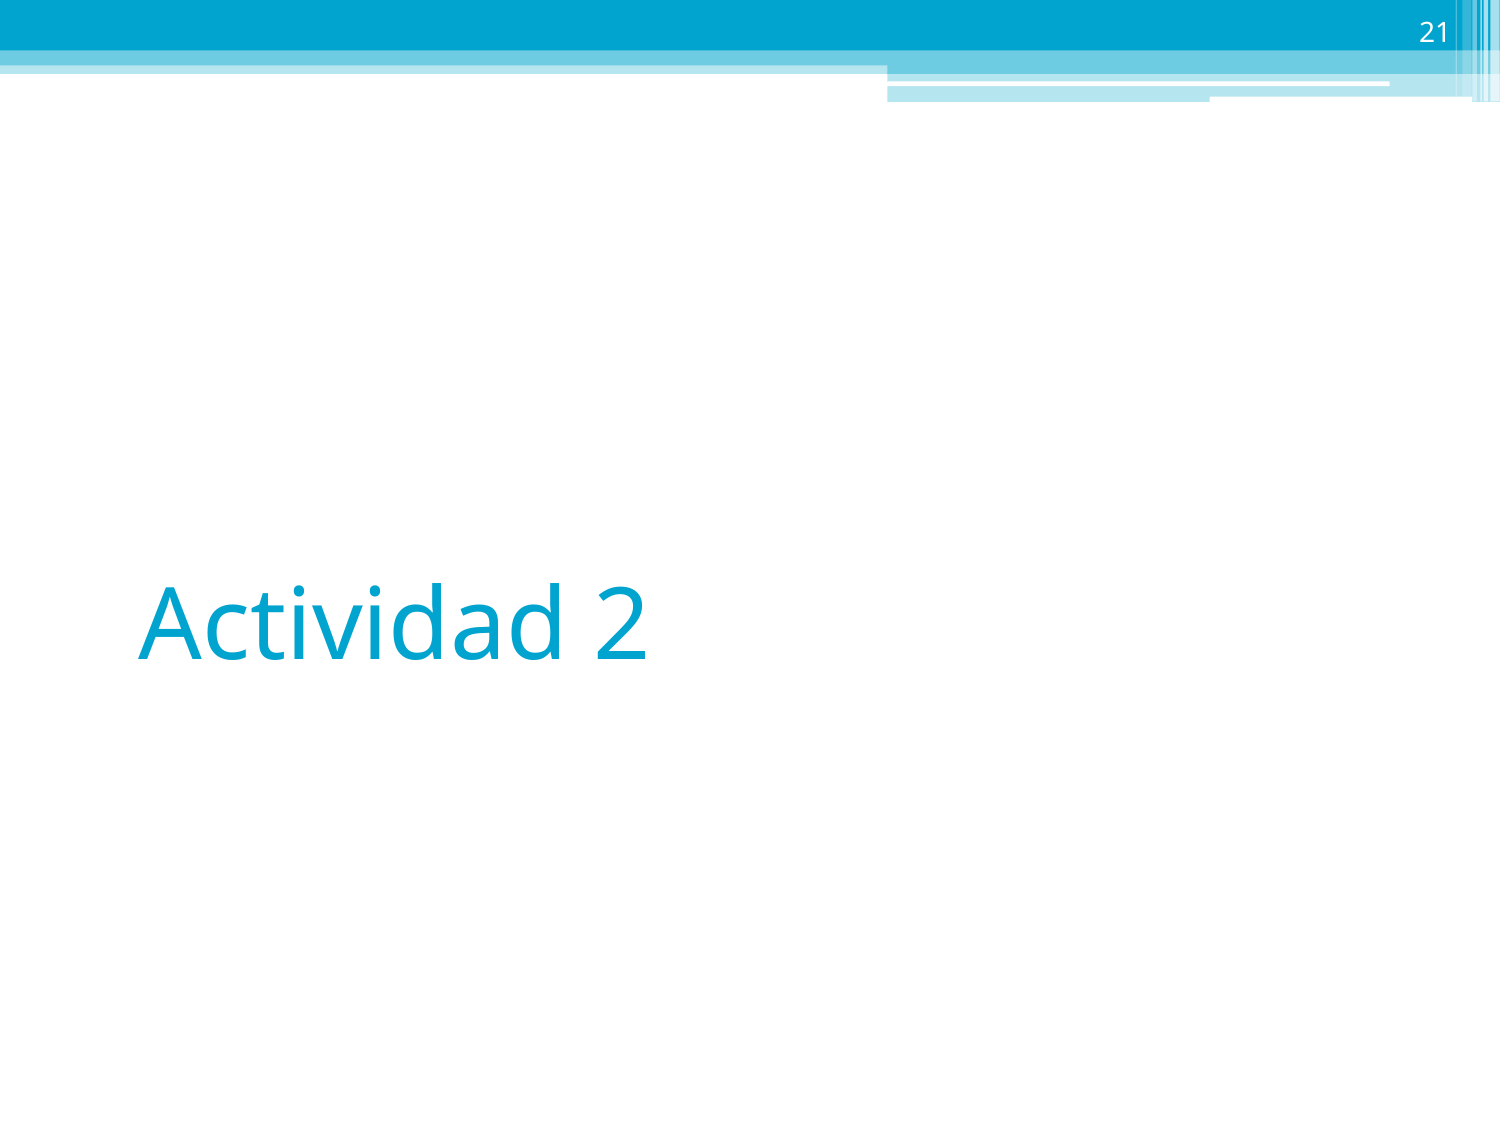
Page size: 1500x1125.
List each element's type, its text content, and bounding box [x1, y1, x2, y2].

list Actividad 2 [118, 552, 1394, 800]
slide_number 21 [1340, 0, 1466, 61]
